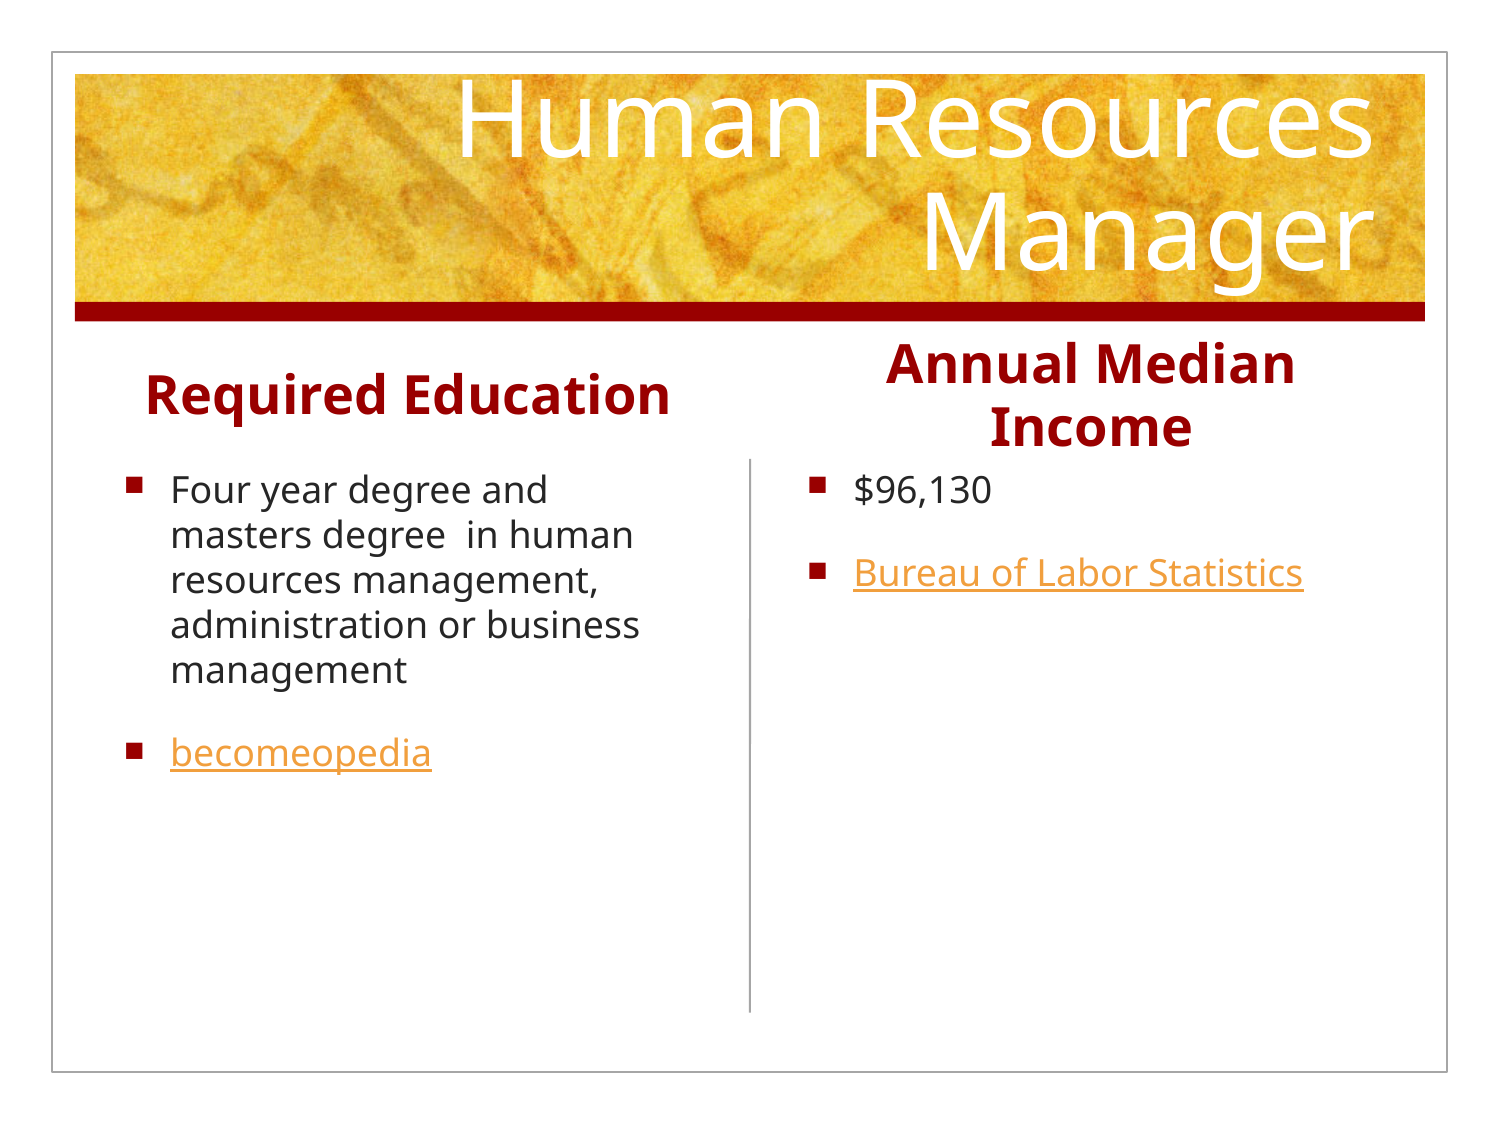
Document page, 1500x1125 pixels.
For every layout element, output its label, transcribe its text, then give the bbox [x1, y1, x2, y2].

picture [75, 74, 1425, 301]
list Required Education [108, 334, 709, 455]
title Human Resources Manager [108, 74, 1392, 292]
list $96,130 Bureau of Labor Statistics [791, 458, 1392, 1005]
list Four year degree and masters degree in human resources management, administration or business management becomeopedia [108, 458, 709, 1005]
list Annual Median Income [791, 334, 1392, 455]
